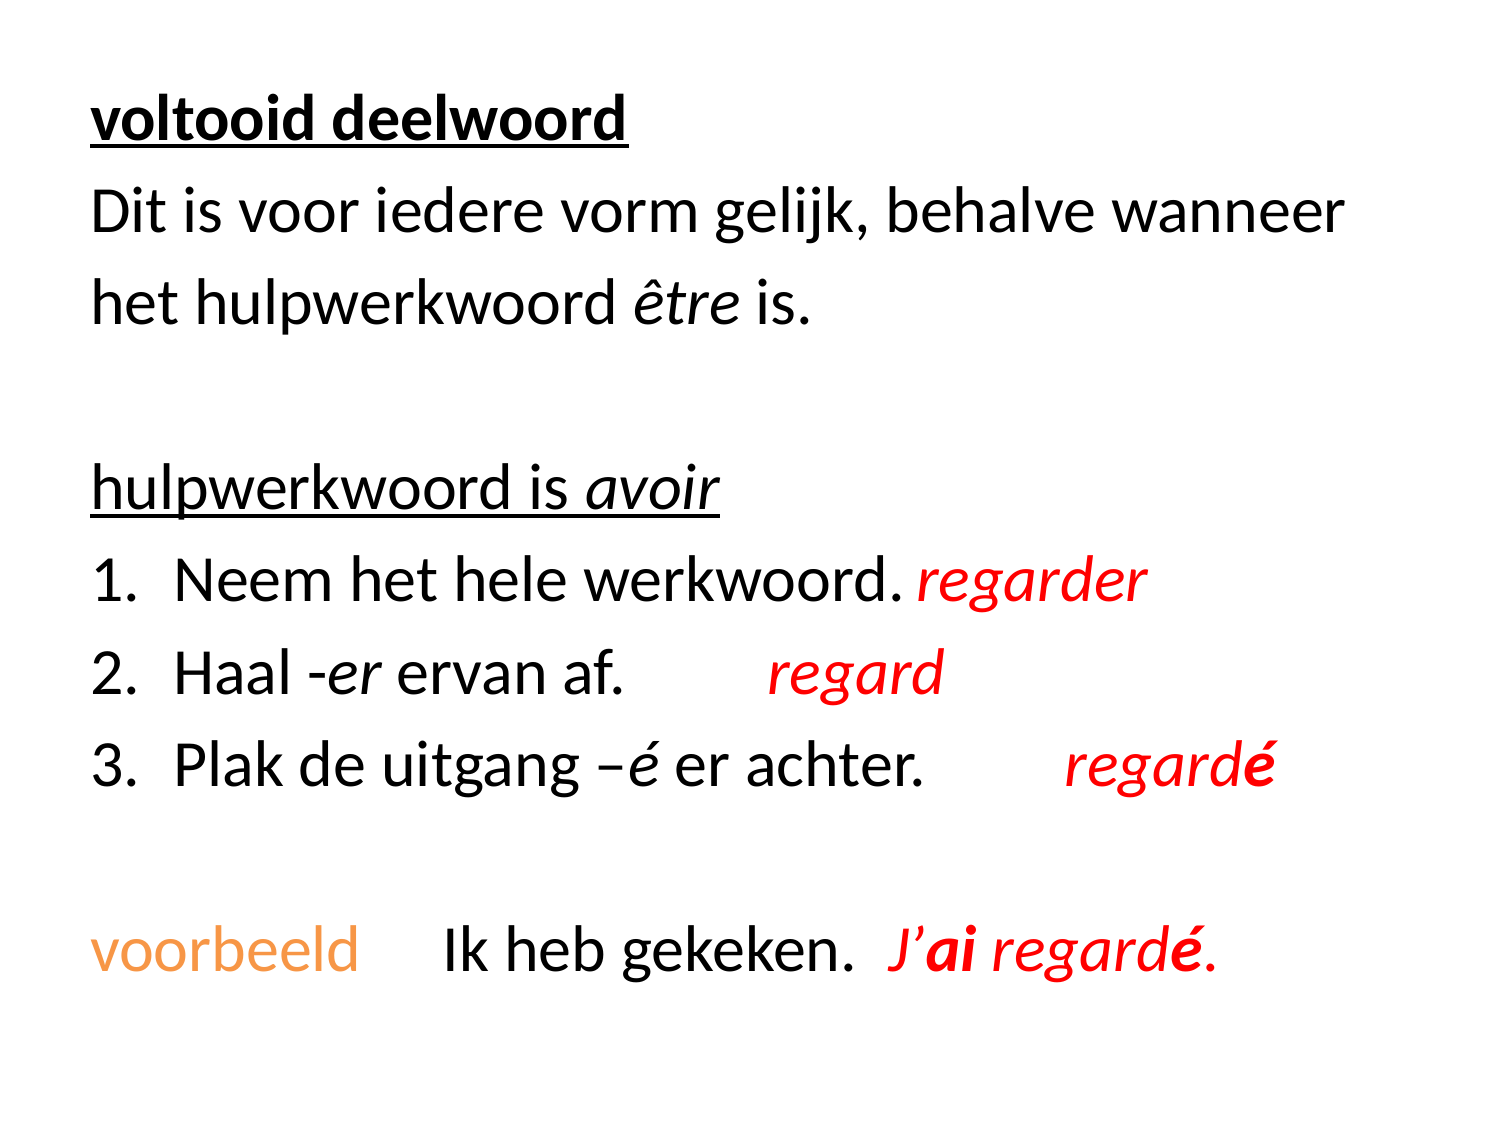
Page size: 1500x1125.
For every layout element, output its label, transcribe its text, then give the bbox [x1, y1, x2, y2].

list voltooid deelwoord Dit is voor iedere vorm gelijk, behalve wanneer het hulpwerkwoord être is. hulpwerkwoord is avoir Neem het hele werkwoord. regarder Haal -er ervan af. regard Plak de uitgang –é er achter. regardé voorbeeld Ik heb gekeken. J’ai regardé. [75, 66, 1425, 1005]
